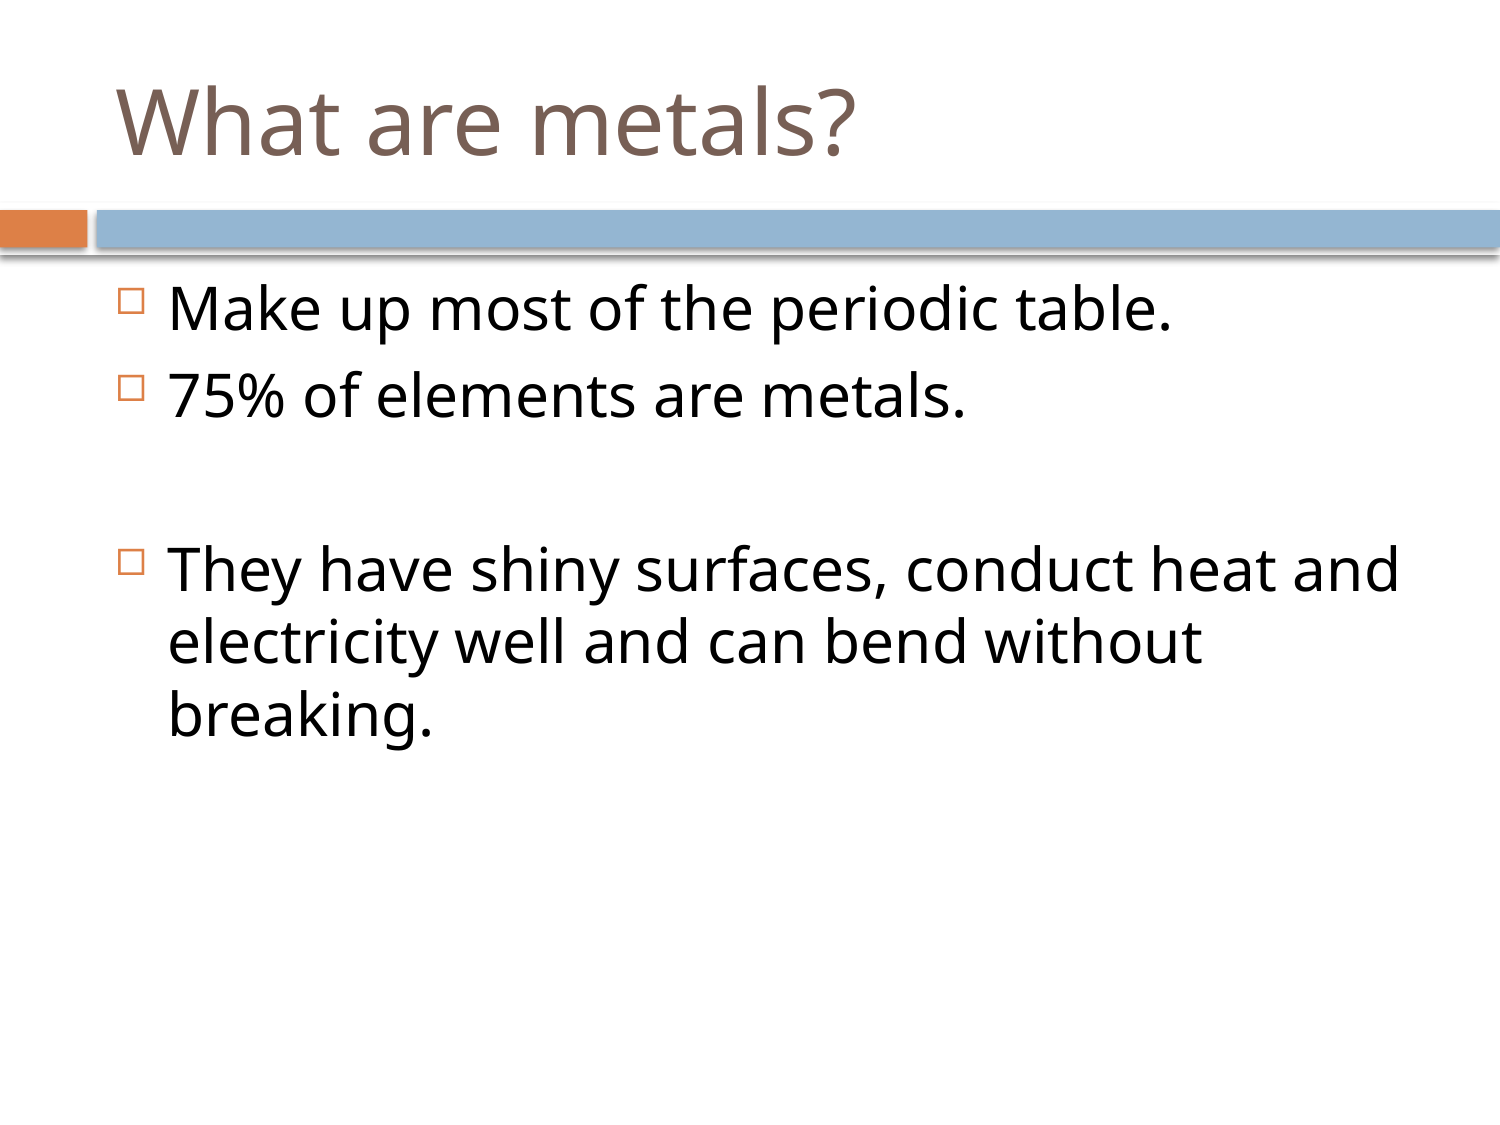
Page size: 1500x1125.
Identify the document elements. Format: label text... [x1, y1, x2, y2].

title What are metals? [100, 37, 1438, 200]
list Make up most of the periodic table. 75% of elements are metals. They have shiny surfaces, conduct heat and electricity well and can bend without breaking. [100, 262, 1438, 1000]
